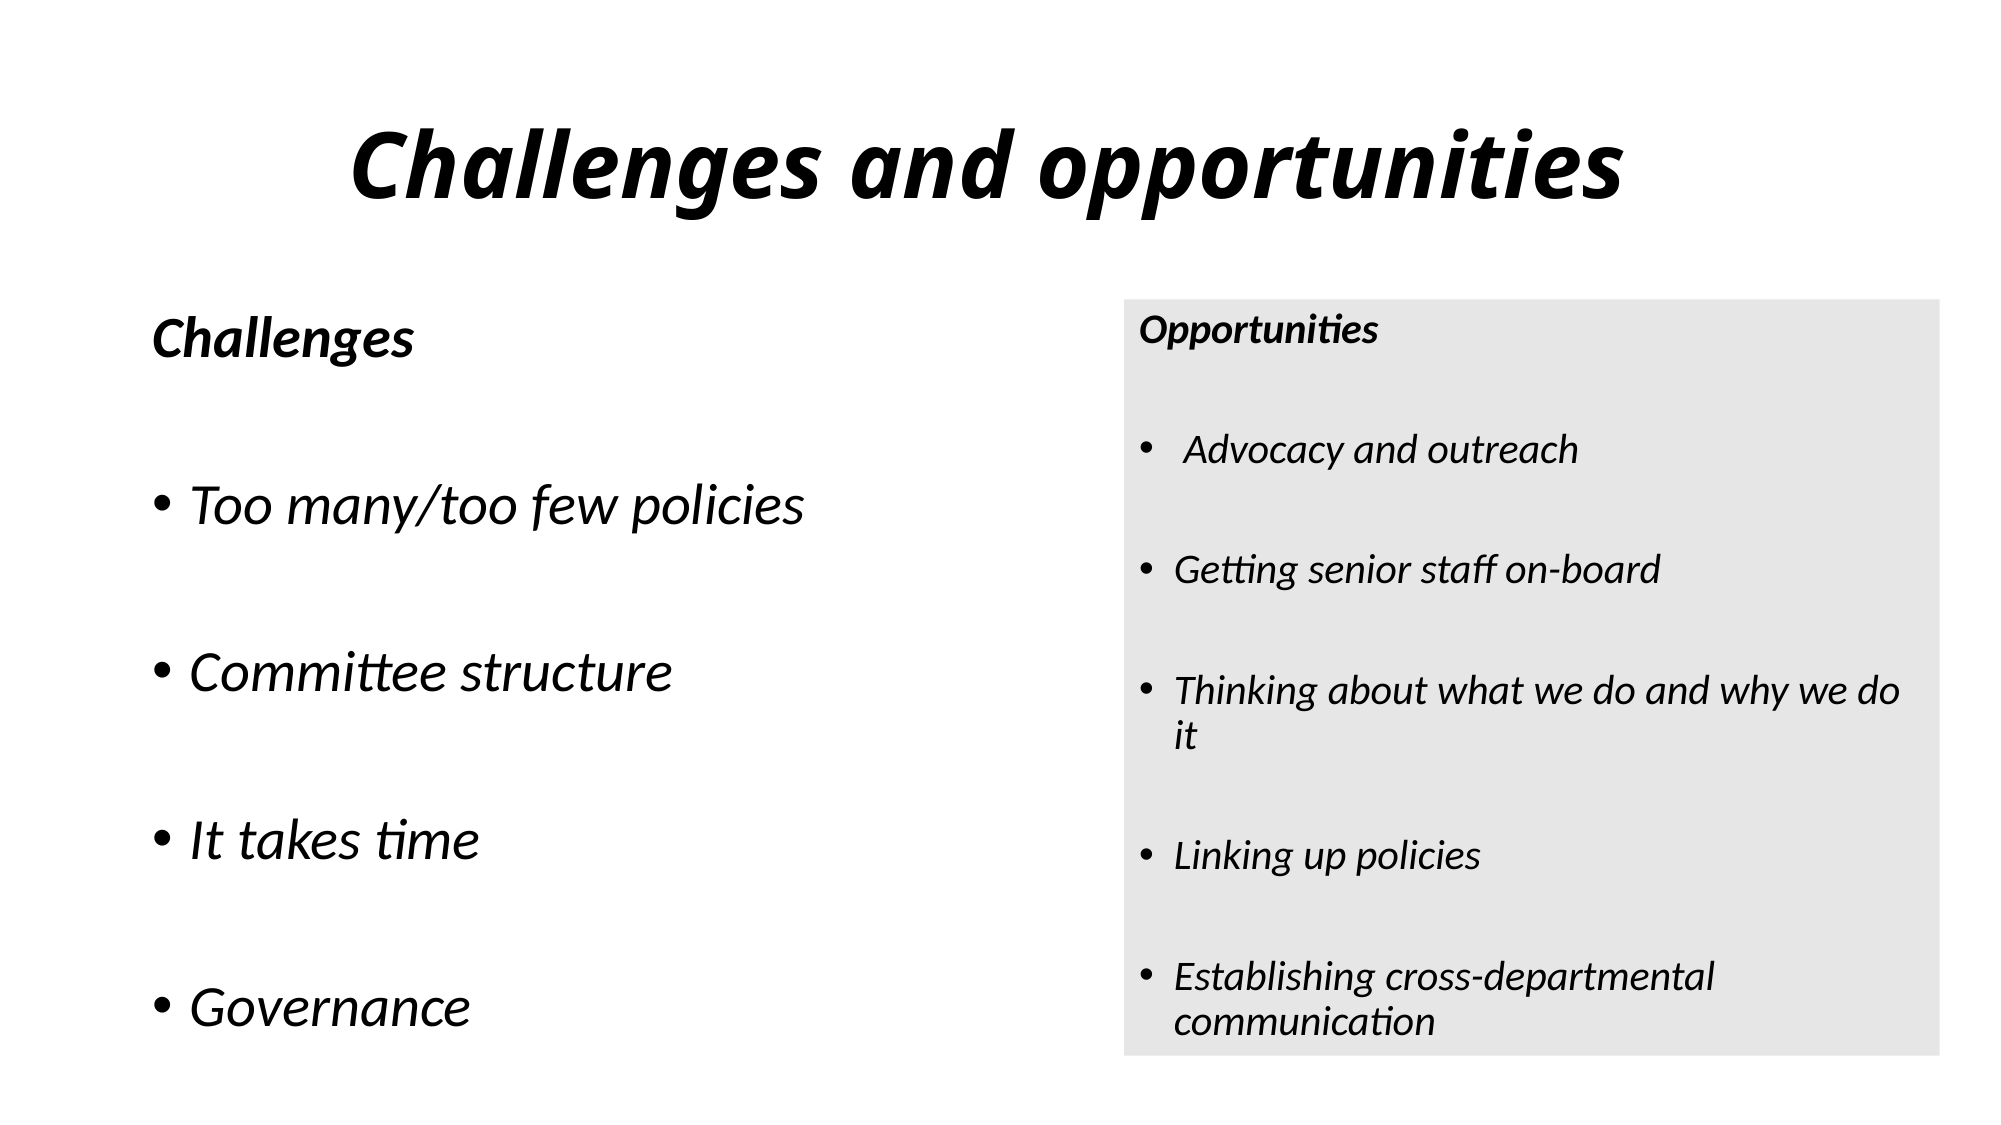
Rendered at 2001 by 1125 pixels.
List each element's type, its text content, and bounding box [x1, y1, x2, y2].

list Challenges Too many/too few policies Committee structure It takes time Governance [137, 299, 953, 1056]
title Challenges and opportunities [137, 59, 1863, 278]
text_box Opportunities Advocacy and outreach Getting senior staff on-board Thinking about what we do and why we do it Linking up policies Establishing cross-departmental communication [1124, 299, 1940, 1056]
